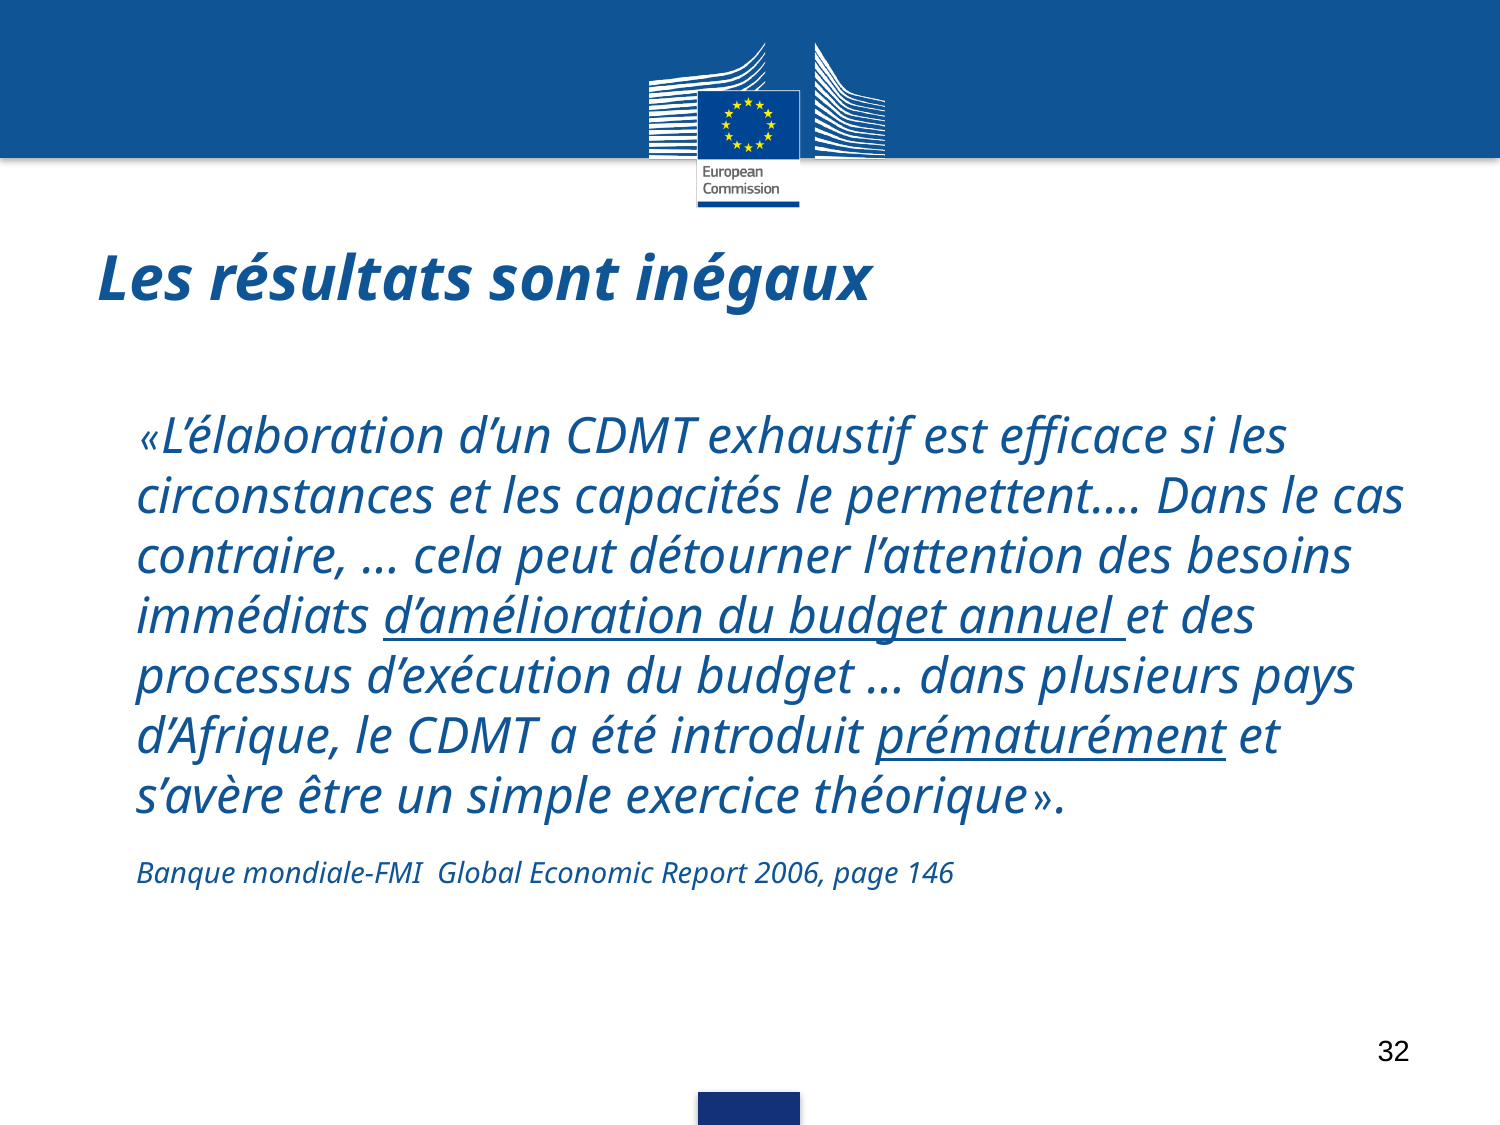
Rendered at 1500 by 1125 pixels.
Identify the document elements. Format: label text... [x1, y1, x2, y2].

picture [649, 42, 885, 208]
slide_number 32 [1074, 1024, 1426, 1103]
list «L’élaboration d’un CDMT exhaustif est efficace si les circonstances et les capacités le permettent…. Dans le cas contraire, … cela peut détourner l’attention des besoins immédiats d’amélioration du budget annuel et des processus d’exécution du budget … dans plusieurs pays d’Afrique, le CDMT a été introduit prématurément et s’avère être un simple exercice théorique». Banque mondiale-FMI Global Economic Report 2006, page 146 [64, 326, 1427, 953]
title Les résultats sont inégaux [81, 234, 1360, 317]
